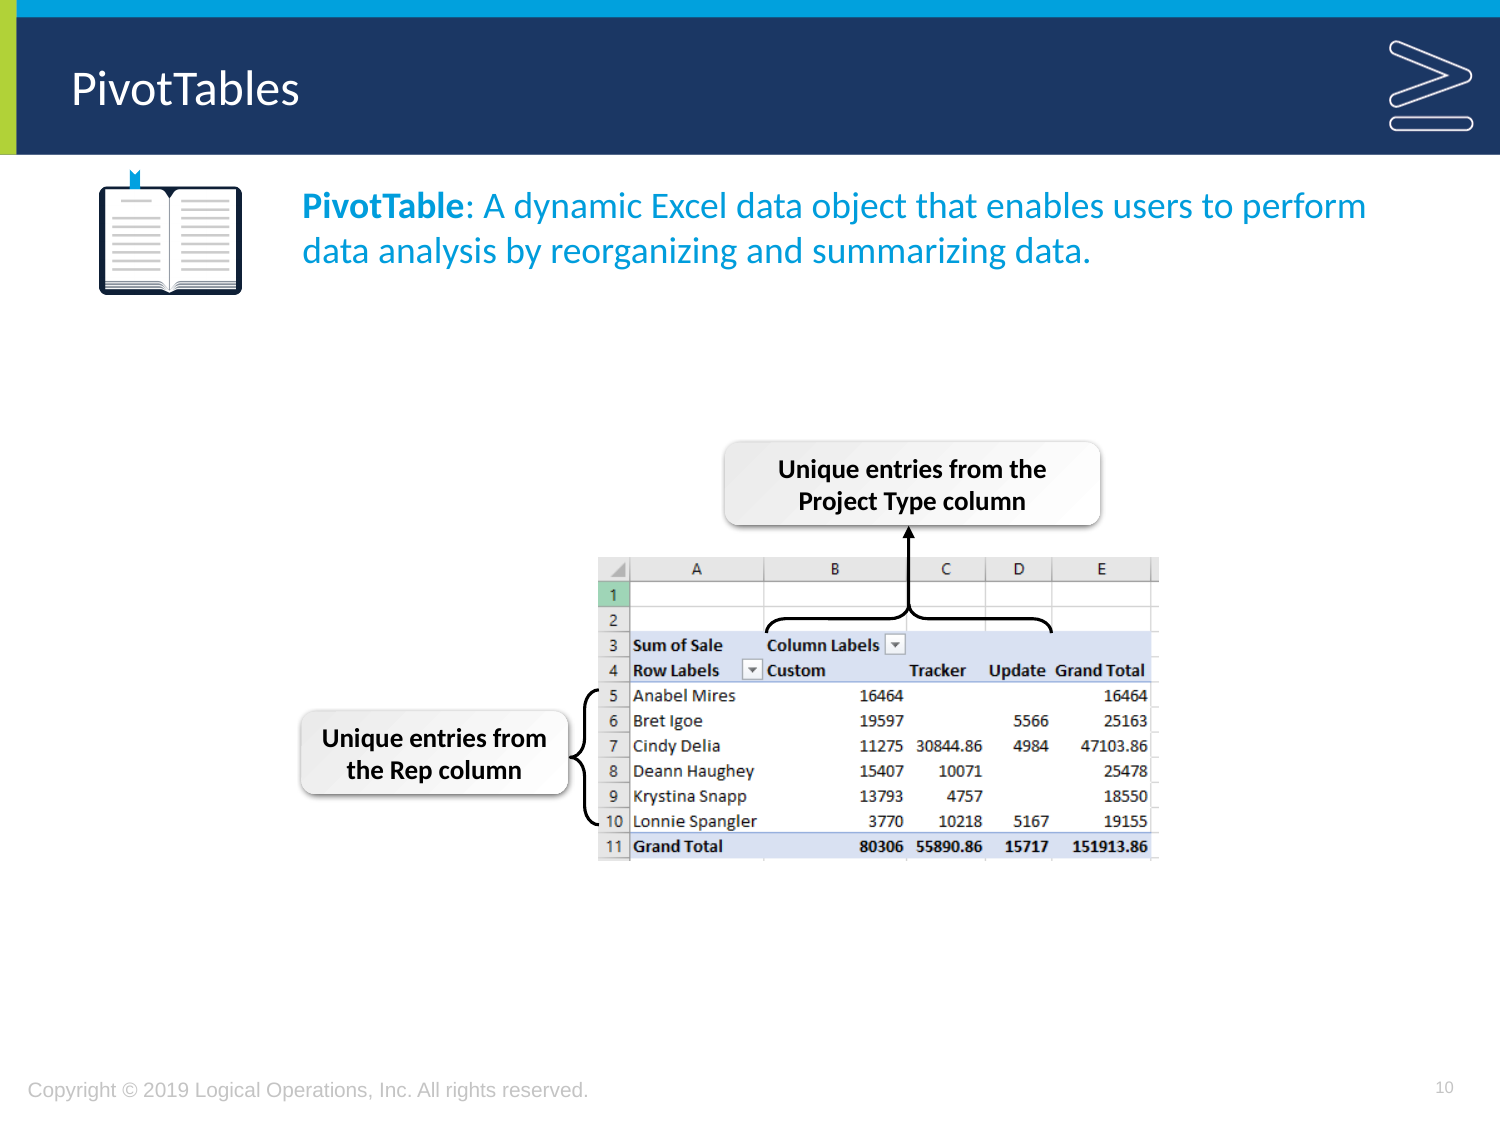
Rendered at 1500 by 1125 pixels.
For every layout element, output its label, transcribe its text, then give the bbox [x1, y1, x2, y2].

picture [1350, 18, 1500, 155]
picture [0, 0, 56, 155]
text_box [301, 442, 1160, 861]
slide_number 10 [1118, 1057, 1469, 1118]
picture [99, 169, 242, 295]
title PivotTables [56, 16, 1350, 155]
list PivotTable: A dynamic Excel data object that enables users to perform data analysis by reorganizing and summarizing data. [287, 173, 1425, 299]
